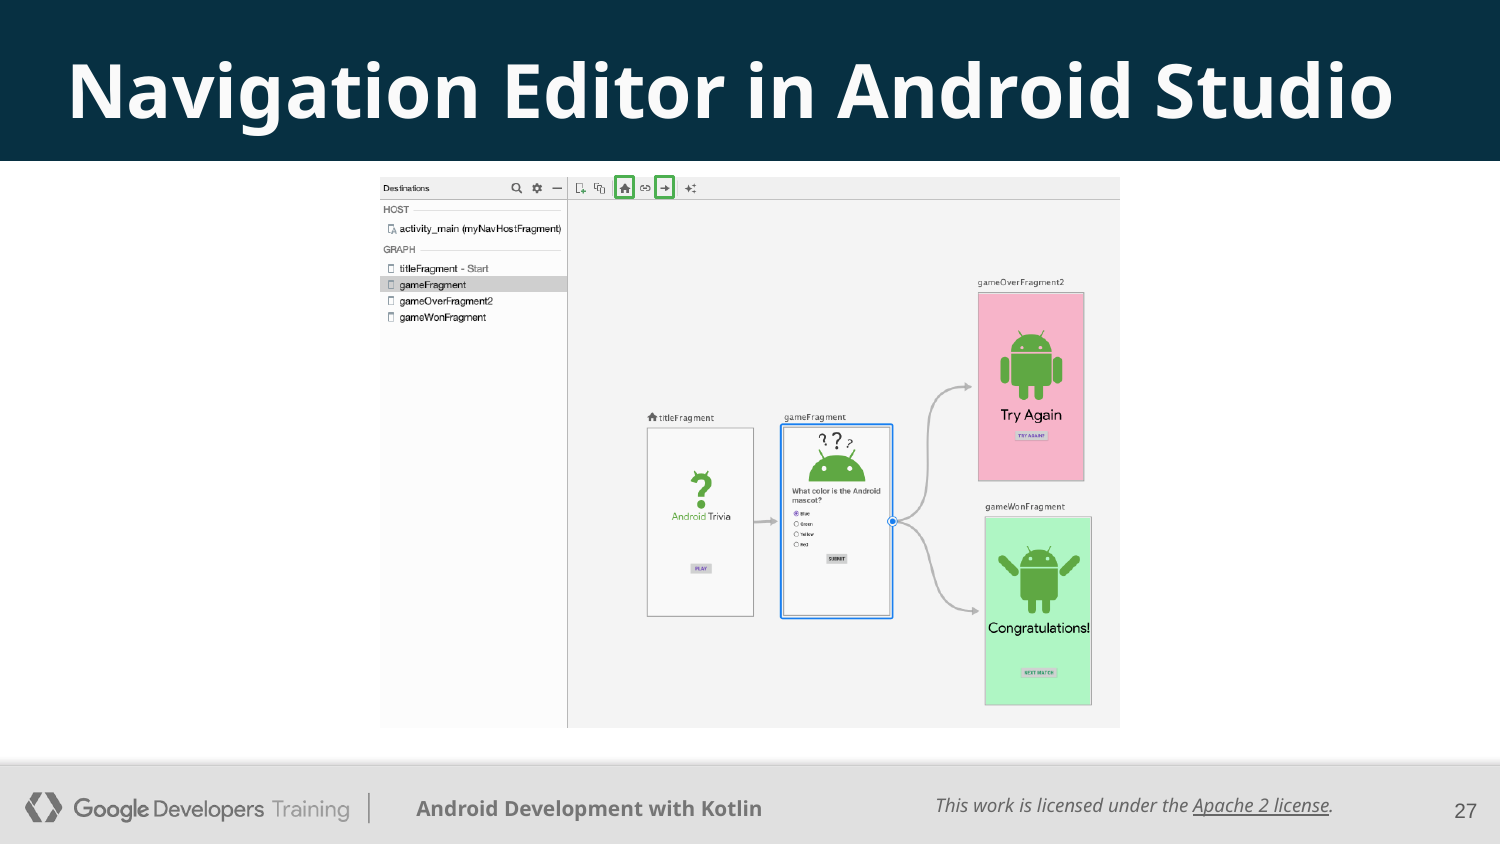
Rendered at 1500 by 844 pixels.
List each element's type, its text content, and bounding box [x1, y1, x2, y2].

picture [0, 161, 1500, 844]
slide_number ‹#› [1402, 777, 1493, 842]
title Navigation Editor in Android Studio [51, 28, 1449, 122]
